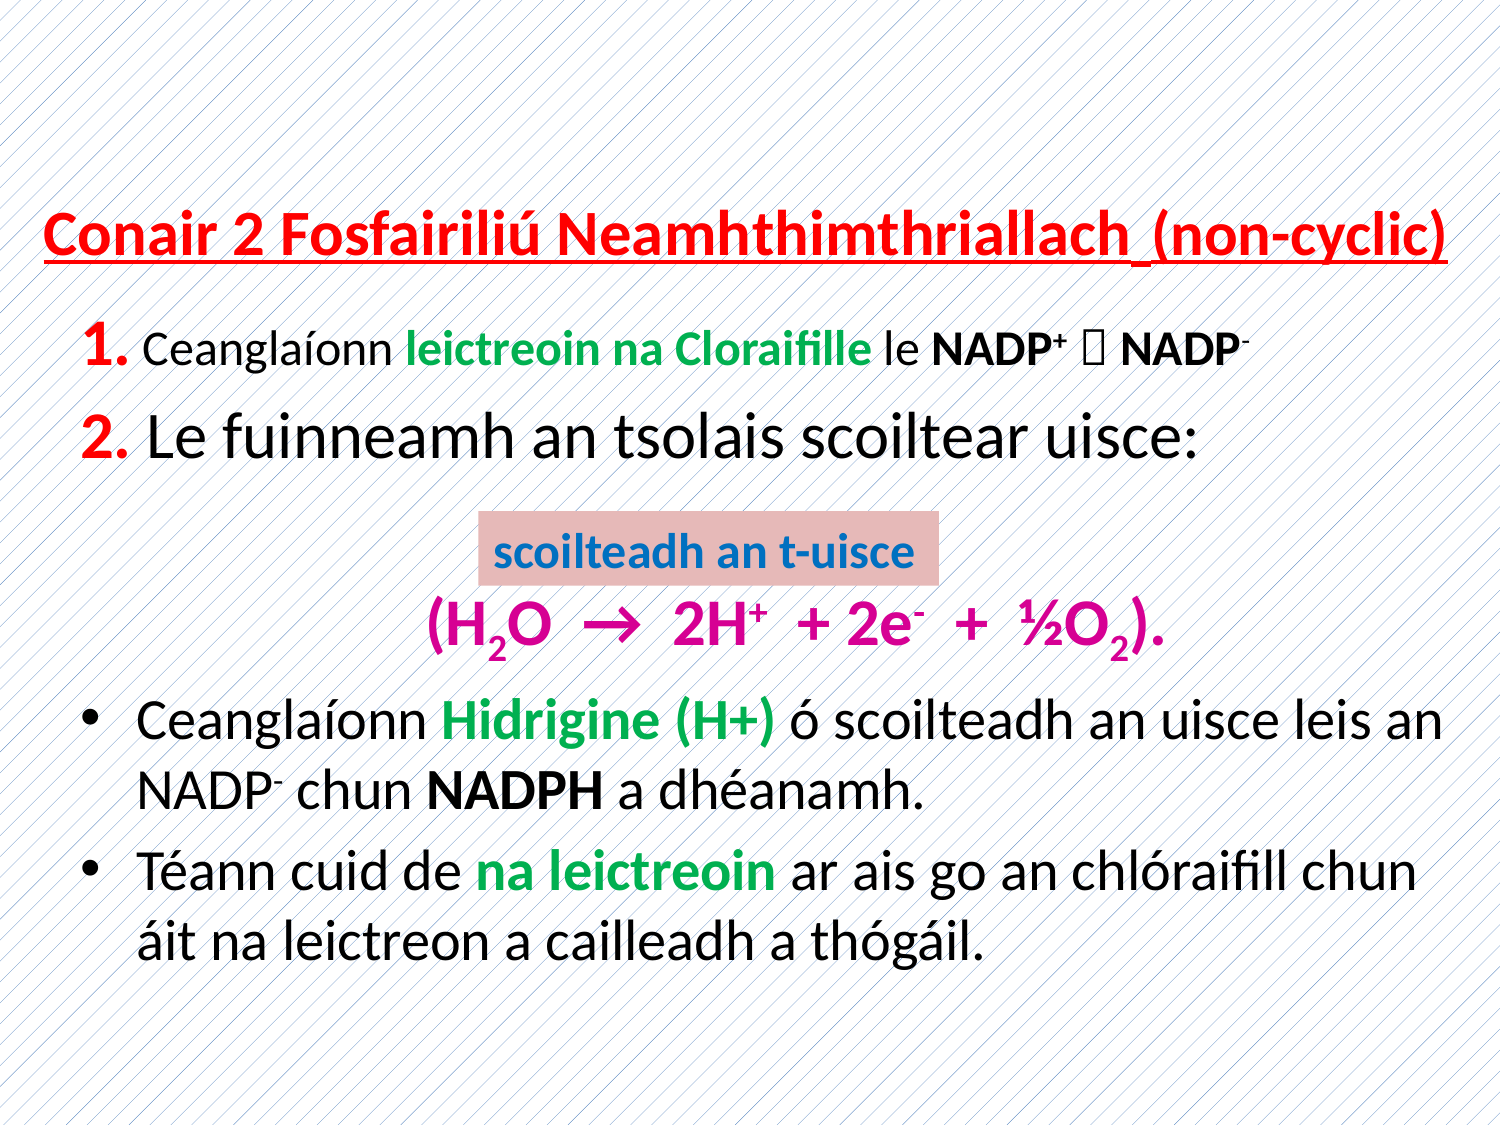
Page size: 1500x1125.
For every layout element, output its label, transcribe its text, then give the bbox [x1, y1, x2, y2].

text_box scoilteadh an t-uisce [478, 511, 939, 586]
title Conair 2 Fosfairiliú Neamhthimthriallach (non-cyclic) [28, 149, 1499, 291]
list 1. Ceanglaíonn leictreoin na Cloraifille le NADP+  NADP- 2. Le fuinneamh an tsolais scoiltear uisce: (H2O → 2H+ + 2e- + ½O2). Ceanglaíonn Hidrigine (H+) ó scoilteadh an uisce leis an NADP- chun NADPH a dhéanamh. Téann cuid de na leictreoin ar ais go an chlóraifill chun áit na leictreon a cailleadh a thógáil. [64, 290, 1465, 1125]
footer [512, 1042, 988, 1103]
